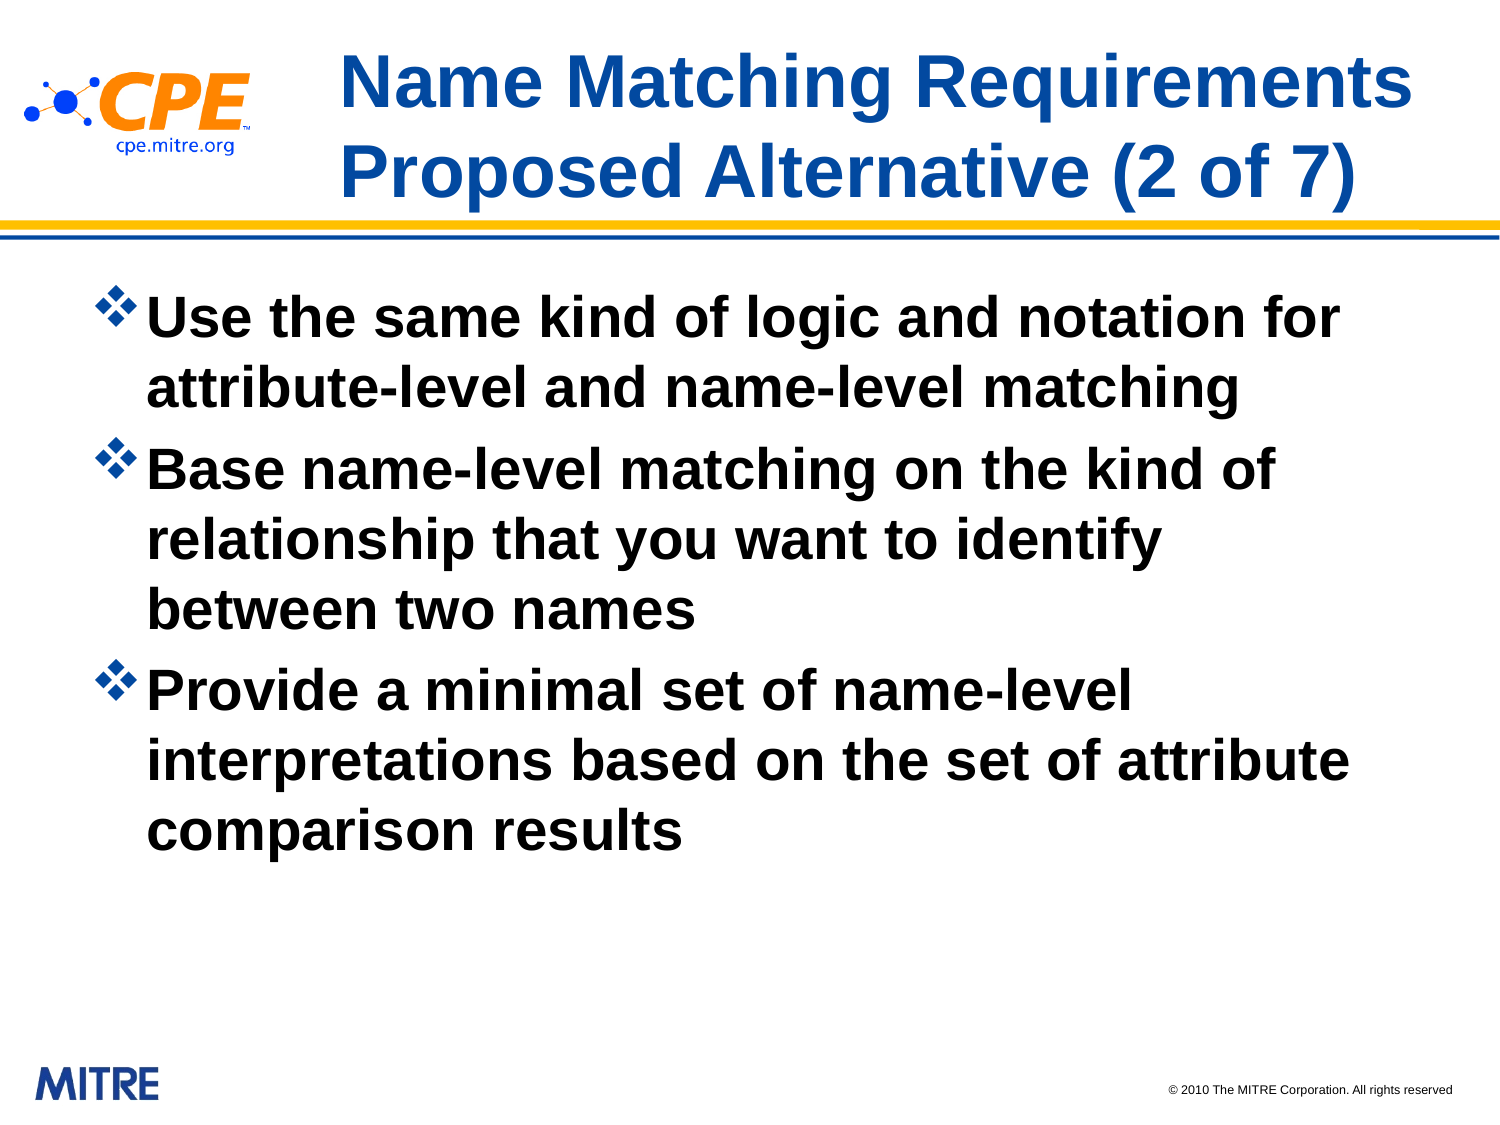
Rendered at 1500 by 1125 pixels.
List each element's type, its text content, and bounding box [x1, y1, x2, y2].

list Use the same kind of logic and notation for attribute-level and name-level matching Base name-level matching on the kind of relationship that you want to identify between two names Provide a minimal set of name-level interpretations based on the set of attribute comparison results [74, 271, 1426, 990]
picture [30, 1064, 163, 1106]
title Name Matching Requirements Proposed Alternative (2 of 7) [324, 44, 1438, 201]
picture [24, 72, 250, 156]
